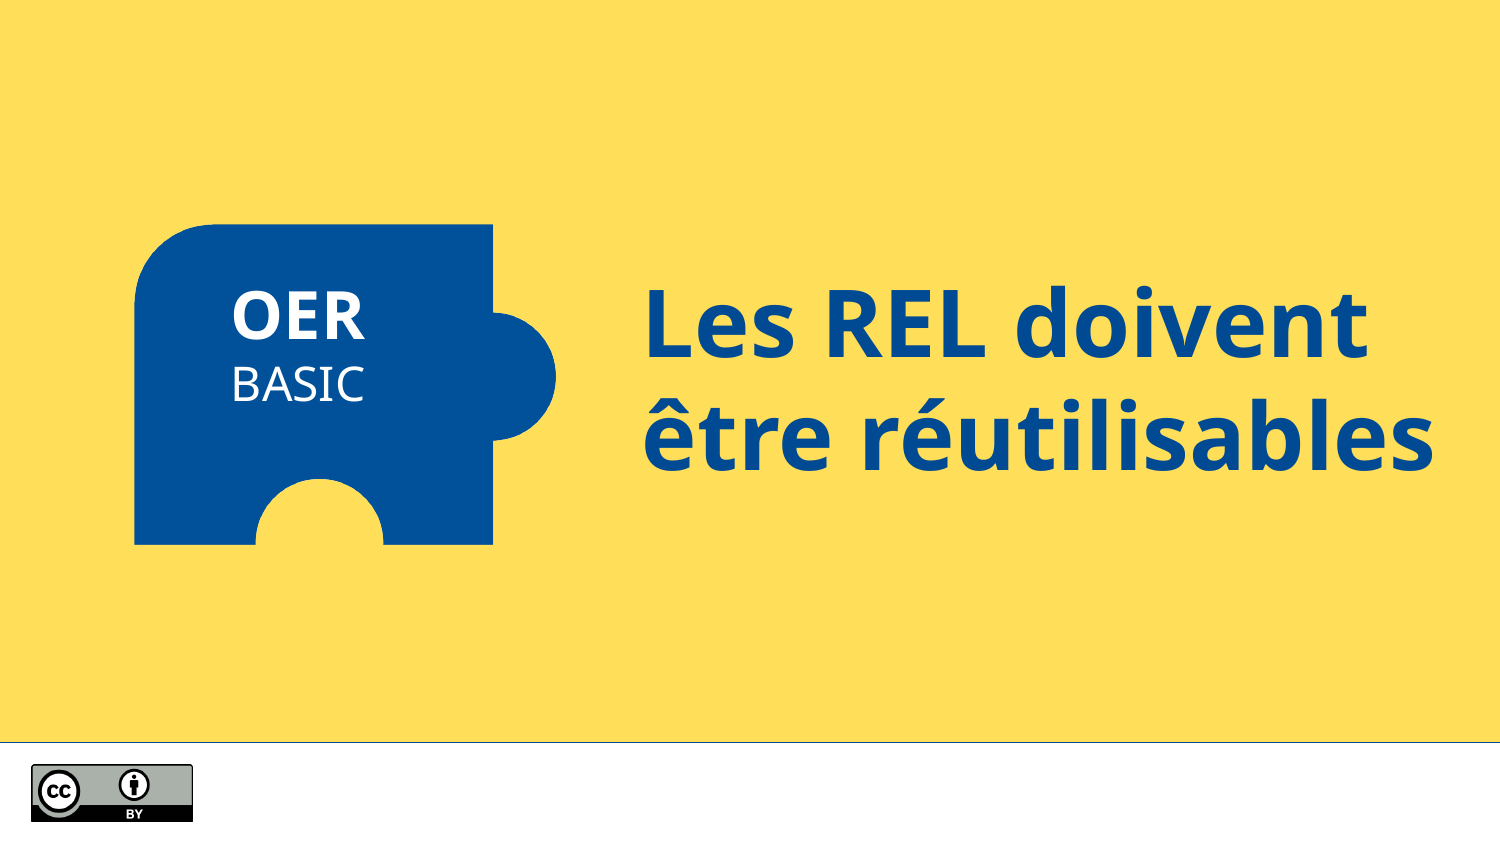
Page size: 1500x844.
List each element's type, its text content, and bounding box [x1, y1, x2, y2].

text_box OER BASIC [560, 258, 862, 426]
picture [133, 224, 556, 545]
text_box Les REL doivent être réutilisables [626, 249, 1459, 505]
text_box [0, 750, 1500, 844]
picture [31, 764, 193, 822]
